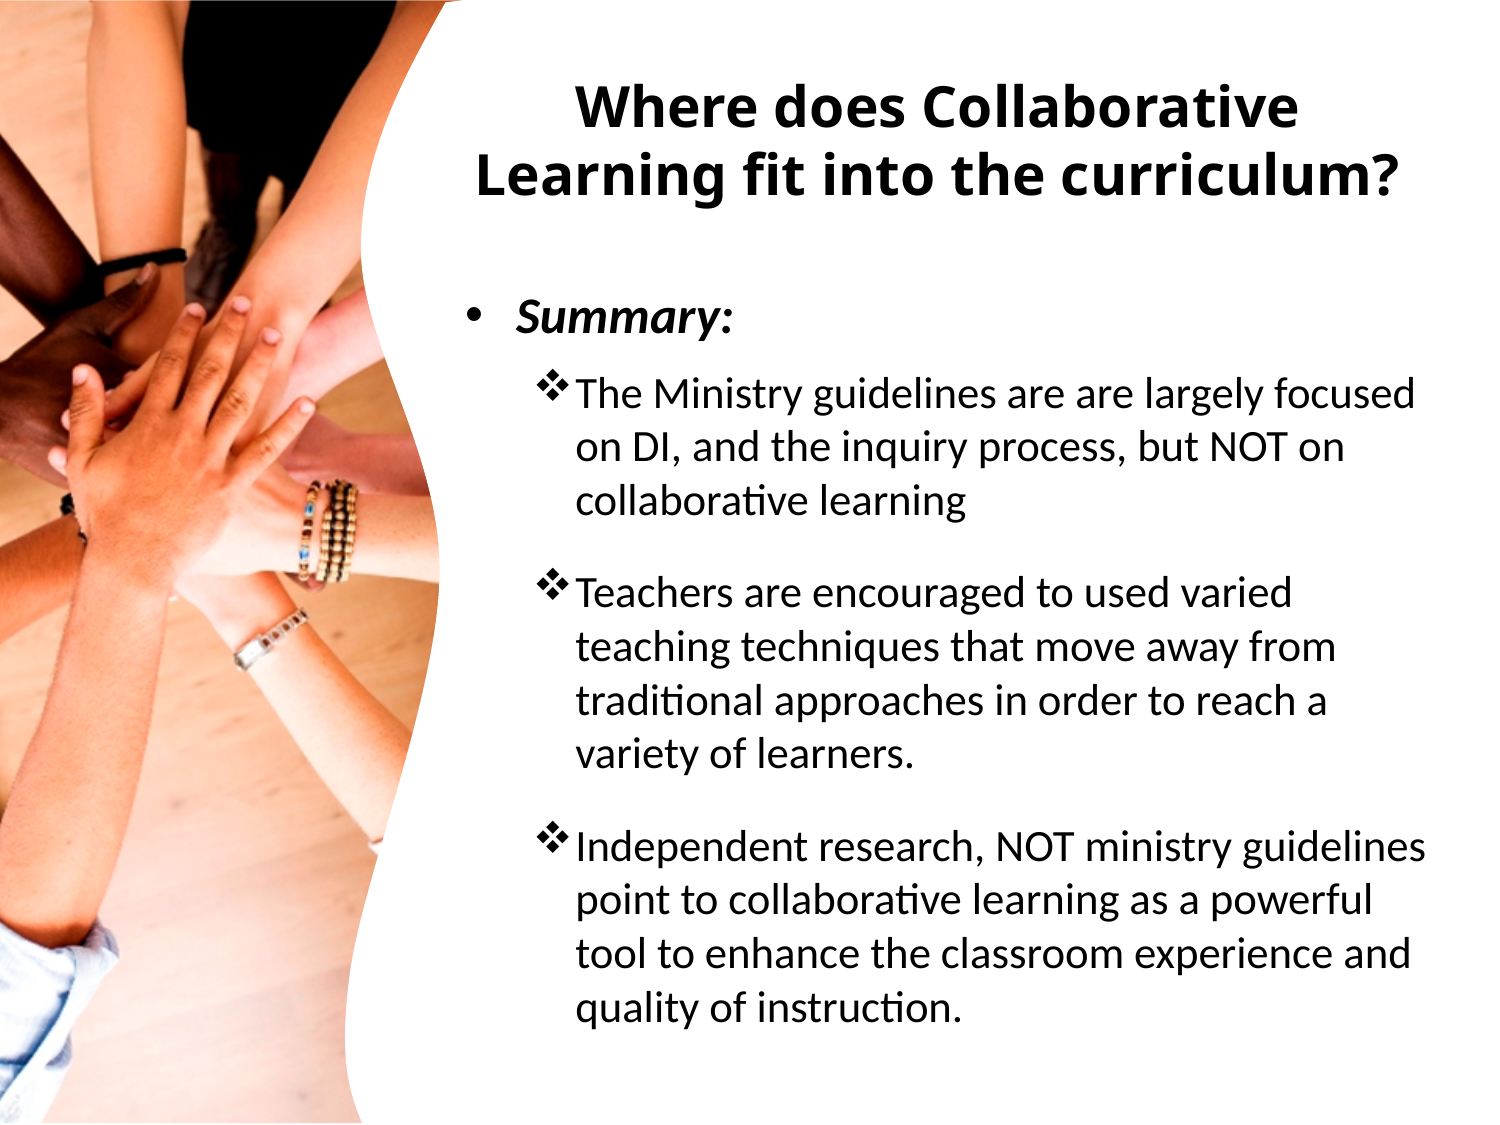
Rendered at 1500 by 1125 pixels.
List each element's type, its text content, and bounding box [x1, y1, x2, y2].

title Where does Collaborative Learning fit into the curriculum? [450, 45, 1425, 233]
picture [0, 0, 456, 1125]
list Summary: The Ministry guidelines are are largely focused on DI, and the inquiry process, but NOT on collaborative learning Teachers are encouraged to used varied teaching techniques that move away from traditional approaches in order to reach a variety of learners. Independent research, NOT ministry guidelines point to collaborative learning as a powerful tool to enhance the classroom experience and quality of instruction. [450, 275, 1463, 1050]
